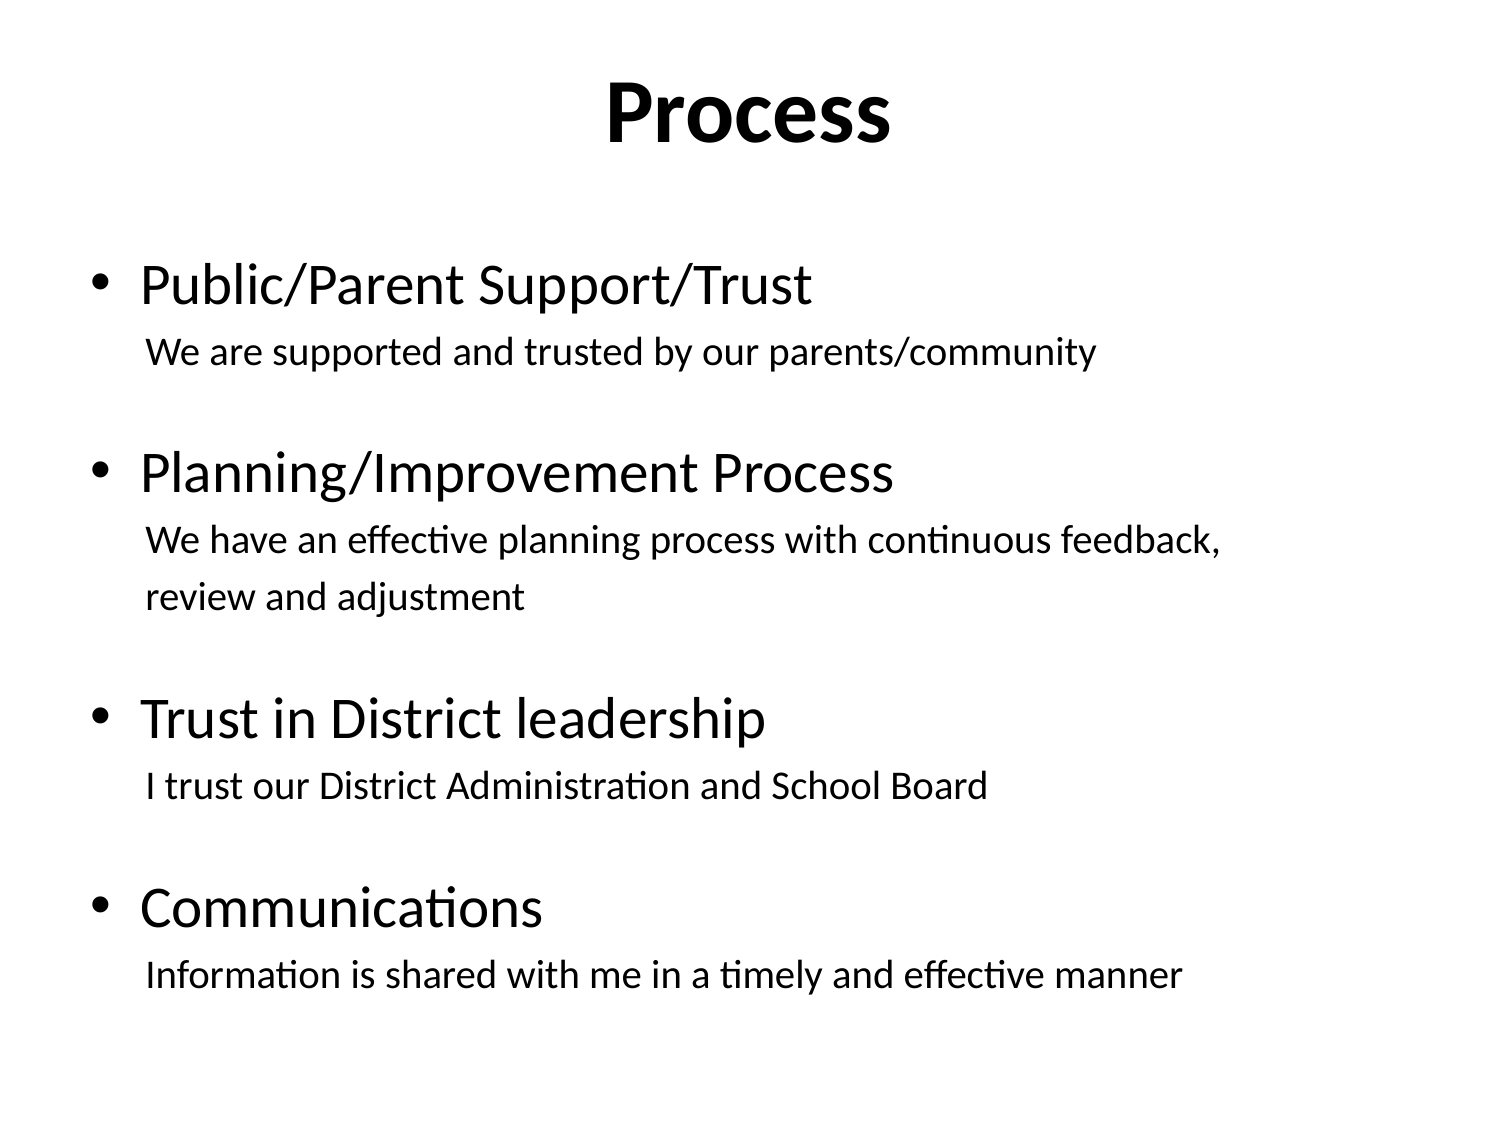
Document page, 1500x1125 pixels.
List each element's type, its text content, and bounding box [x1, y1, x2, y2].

title Process [0, 0, 1500, 213]
list Public/Parent Support/Trust We are supported and trusted by our parents/community Planning/Improvement Process We have an effective planning process with continuous feedback, review and adjustment Trust in District leadership I trust our District Administration and School Board Communications Information is shared with me in a timely and effective manner [75, 237, 1425, 1005]
